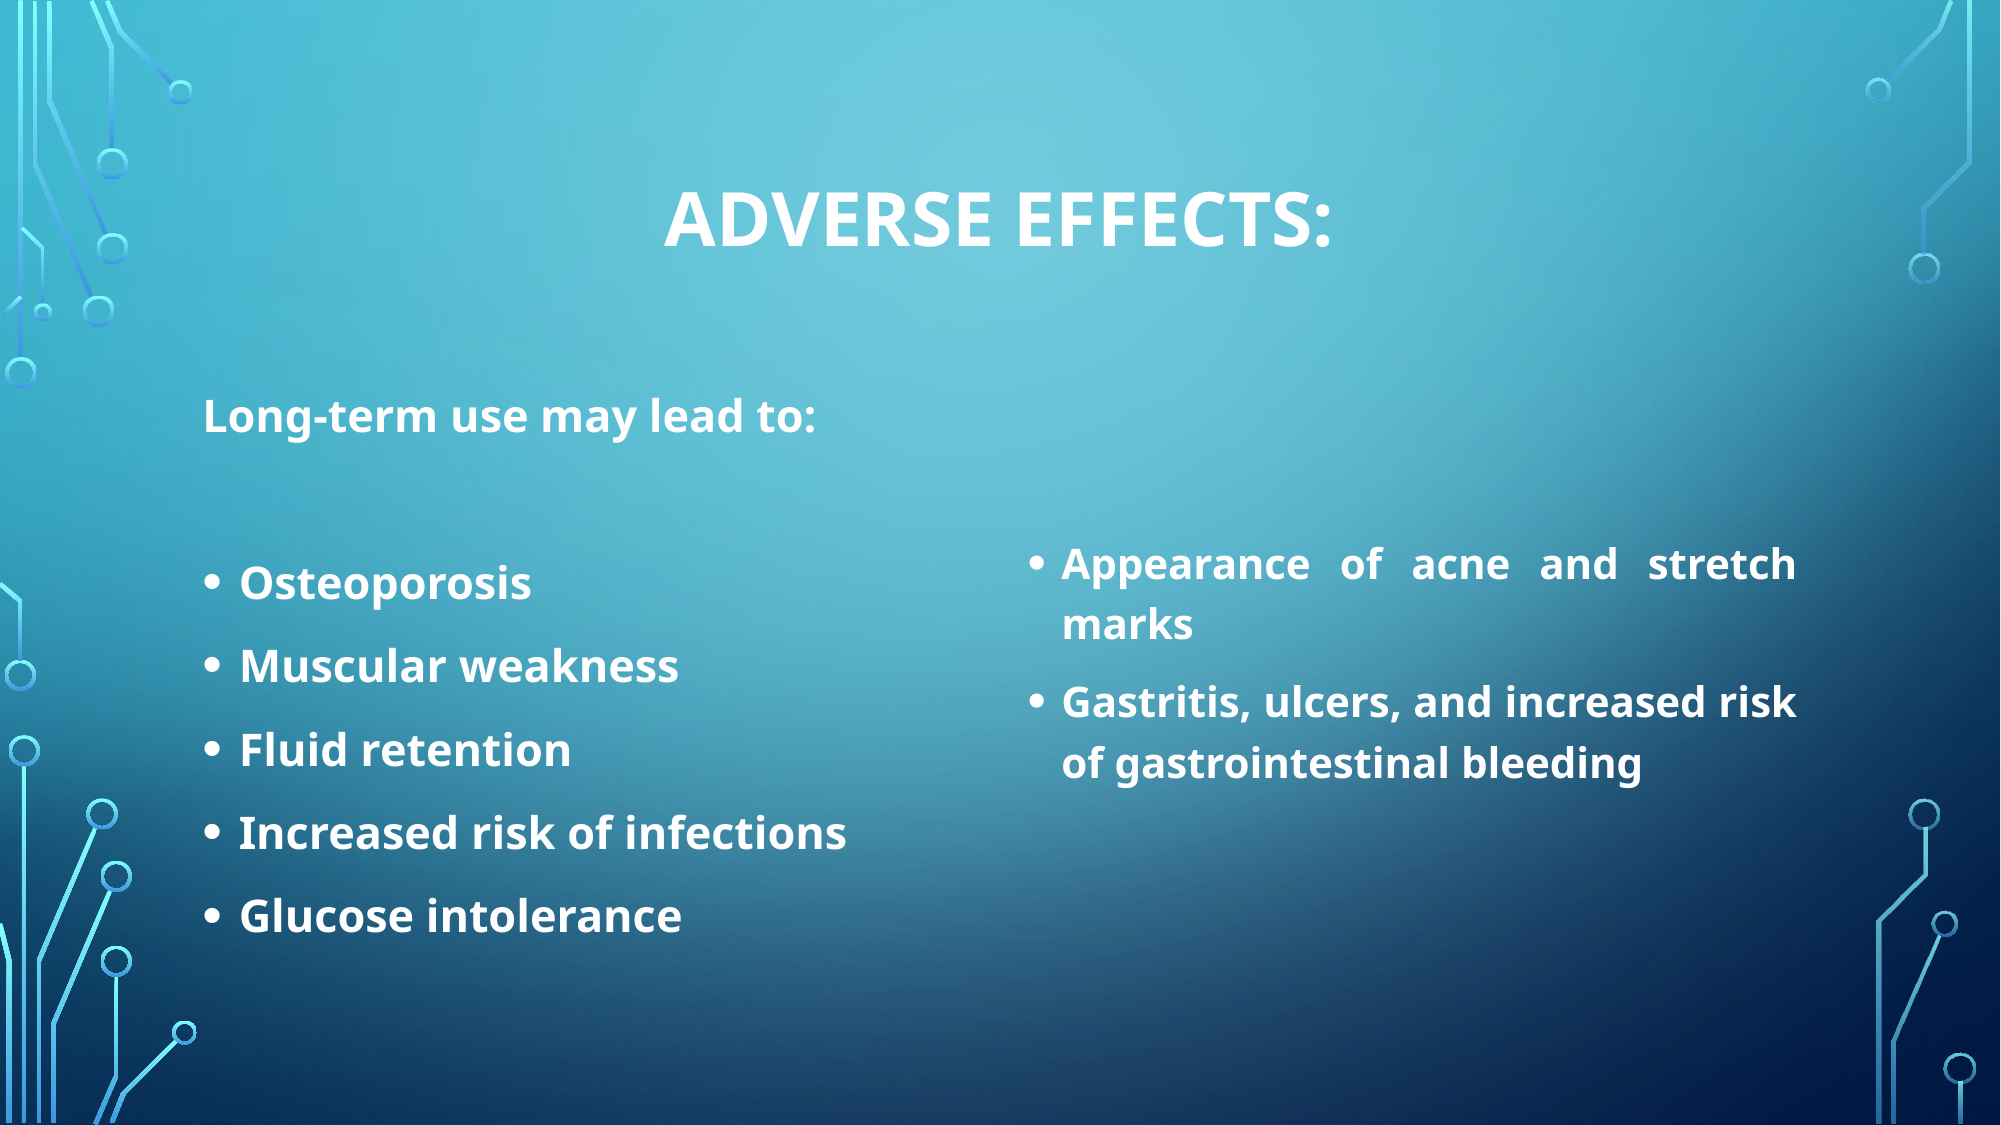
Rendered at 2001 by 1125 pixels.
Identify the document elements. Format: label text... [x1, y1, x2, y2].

list Appearance of acne and stretch marks Gastritis, ulcers, and increased risk of gastrointestinal bleeding [1012, 519, 1813, 800]
list Long-term use may lead to: Osteoporosis Muscular weakness Fluid retention Increased risk of infections Glucose intolerance [187, 369, 988, 950]
title Adverse Effects: [187, 101, 1813, 344]
